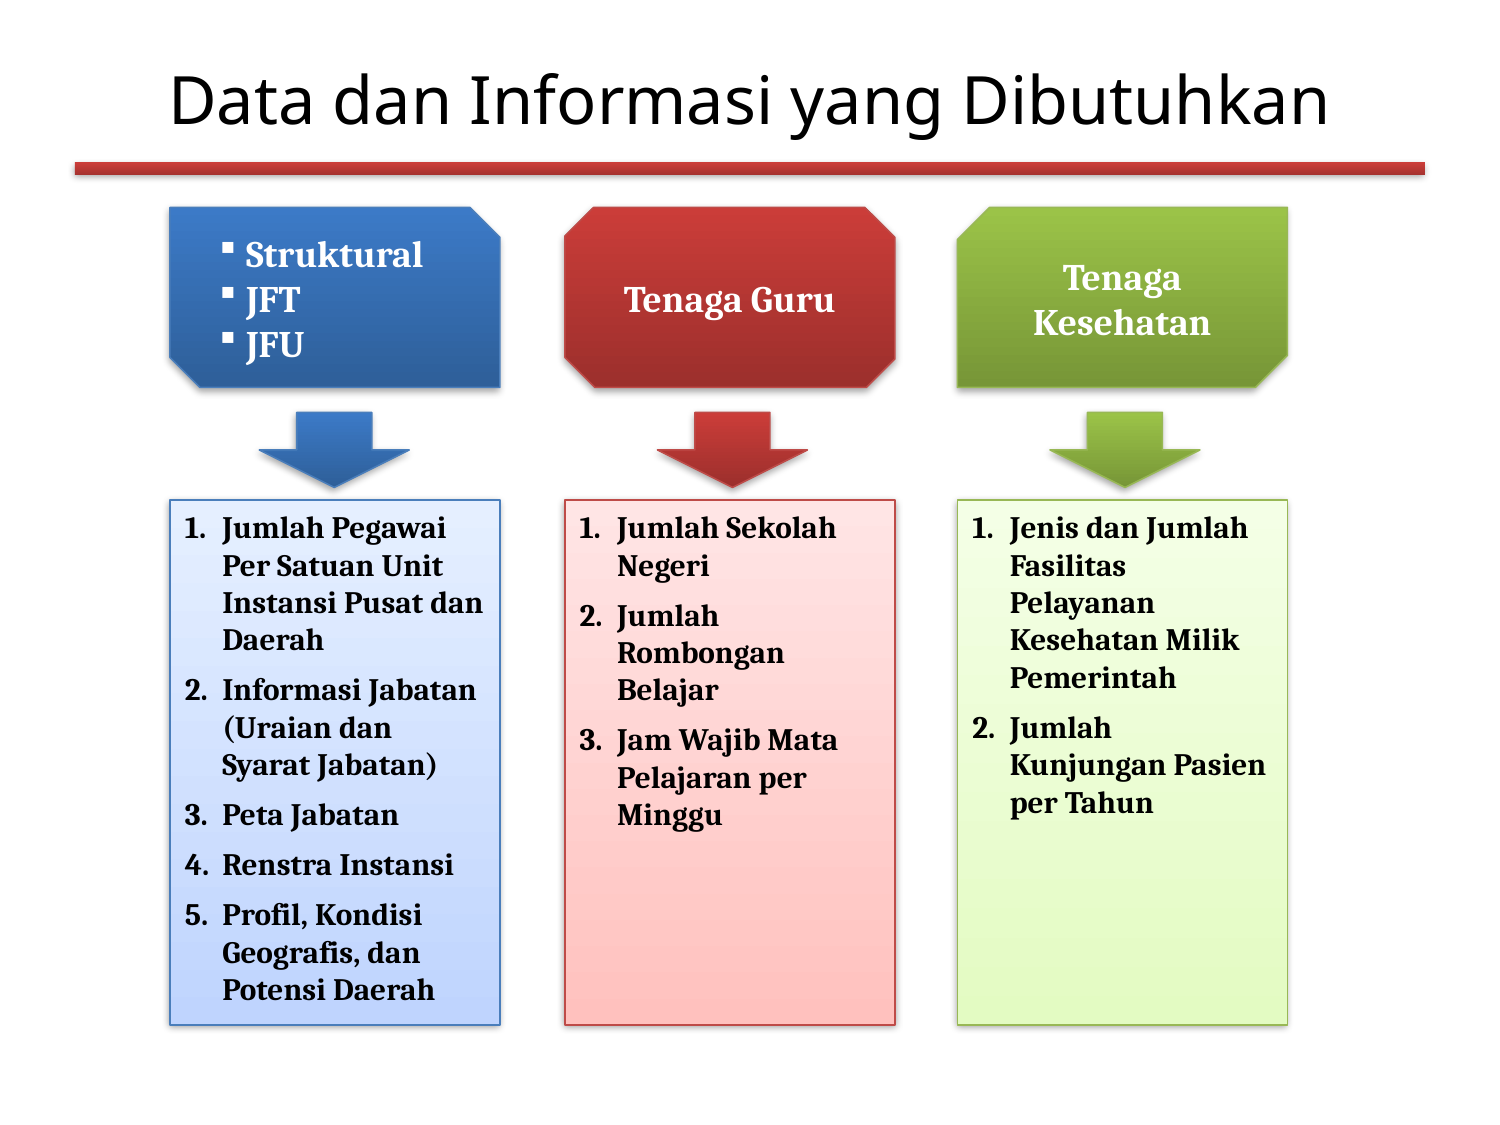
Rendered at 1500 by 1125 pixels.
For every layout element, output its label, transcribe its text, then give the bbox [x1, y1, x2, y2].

text_box [656, 411, 809, 489]
text_box [258, 411, 410, 489]
text_box Tenaga Kesehatan [956, 206, 1289, 389]
text_box Jumlah Sekolah Negeri Jumlah Rombongan Belajar Jam Wajib Mata Pelajaran per Minggu [564, 499, 896, 1026]
title Data dan Informasi yang Dibutuhkan [75, 45, 1425, 150]
text_box Tenaga Guru [564, 206, 896, 389]
text_box Jumlah Pegawai Per Satuan Unit Instansi Pusat dan Daerah Informasi Jabatan (Uraian dan Syarat Jabatan) Peta Jabatan Renstra Instansi Profil, Kondisi Geografis, dan Potensi Daerah [169, 499, 501, 1026]
text_box Struktural JFT JFU [169, 206, 501, 389]
text_box [1049, 411, 1201, 489]
text_box [74, 162, 1425, 175]
text_box Jenis dan Jumlah Fasilitas Pelayanan Kesehatan Milik Pemerintah Jumlah Kunjungan Pasien per Tahun [957, 499, 1288, 1026]
